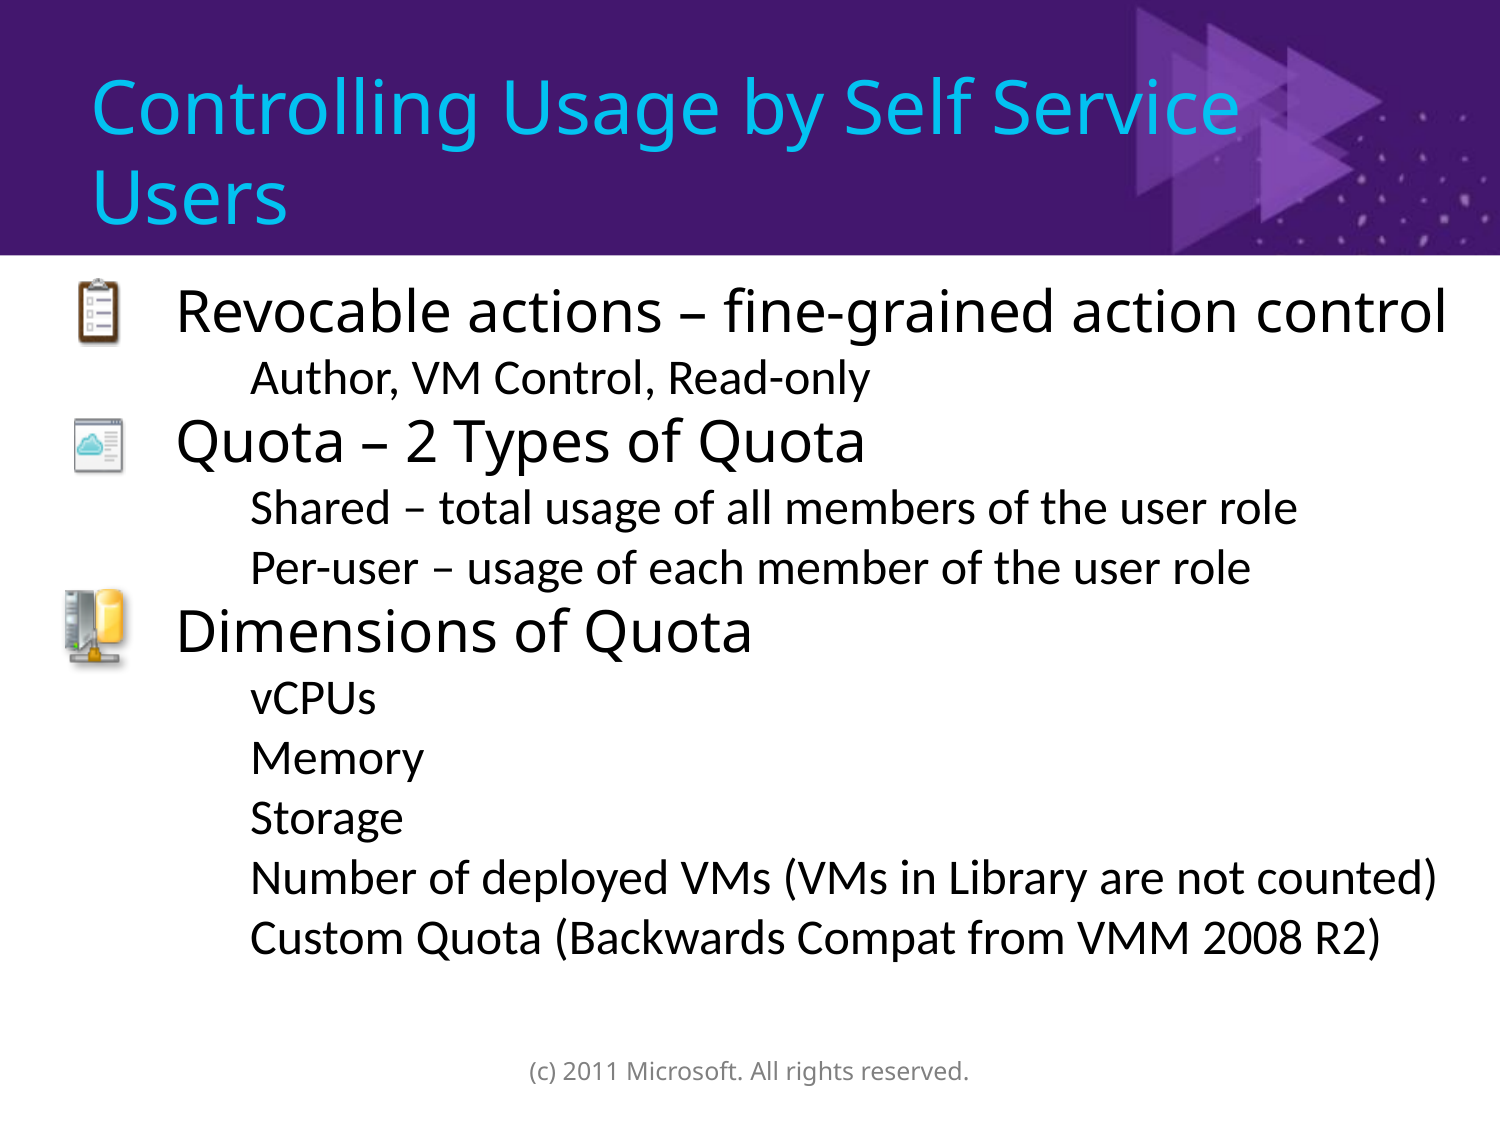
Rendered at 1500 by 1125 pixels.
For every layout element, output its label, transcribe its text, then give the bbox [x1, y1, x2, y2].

picture [73, 278, 126, 347]
picture [0, 0, 1500, 255]
picture [74, 413, 126, 482]
footer (c) 2011 Microsoft. All rights reserved. [512, 1042, 988, 1103]
picture [65, 589, 123, 665]
title Controlling Usage by Self Service Users [75, 56, 1425, 244]
text_box Revocable actions – fine-grained action control Author, VM Control, Read-only Quota – 2 Types of Quota Shared – total usage of all members of the user role Per-user – usage of each member of the user role Dimensions of Quota vCPUs Memory Storage Number of deployed VMs (VMs in Library are not counted) Custom Quota (Backwards Compat from VMM 2008 R2) [85, 237, 1471, 1001]
